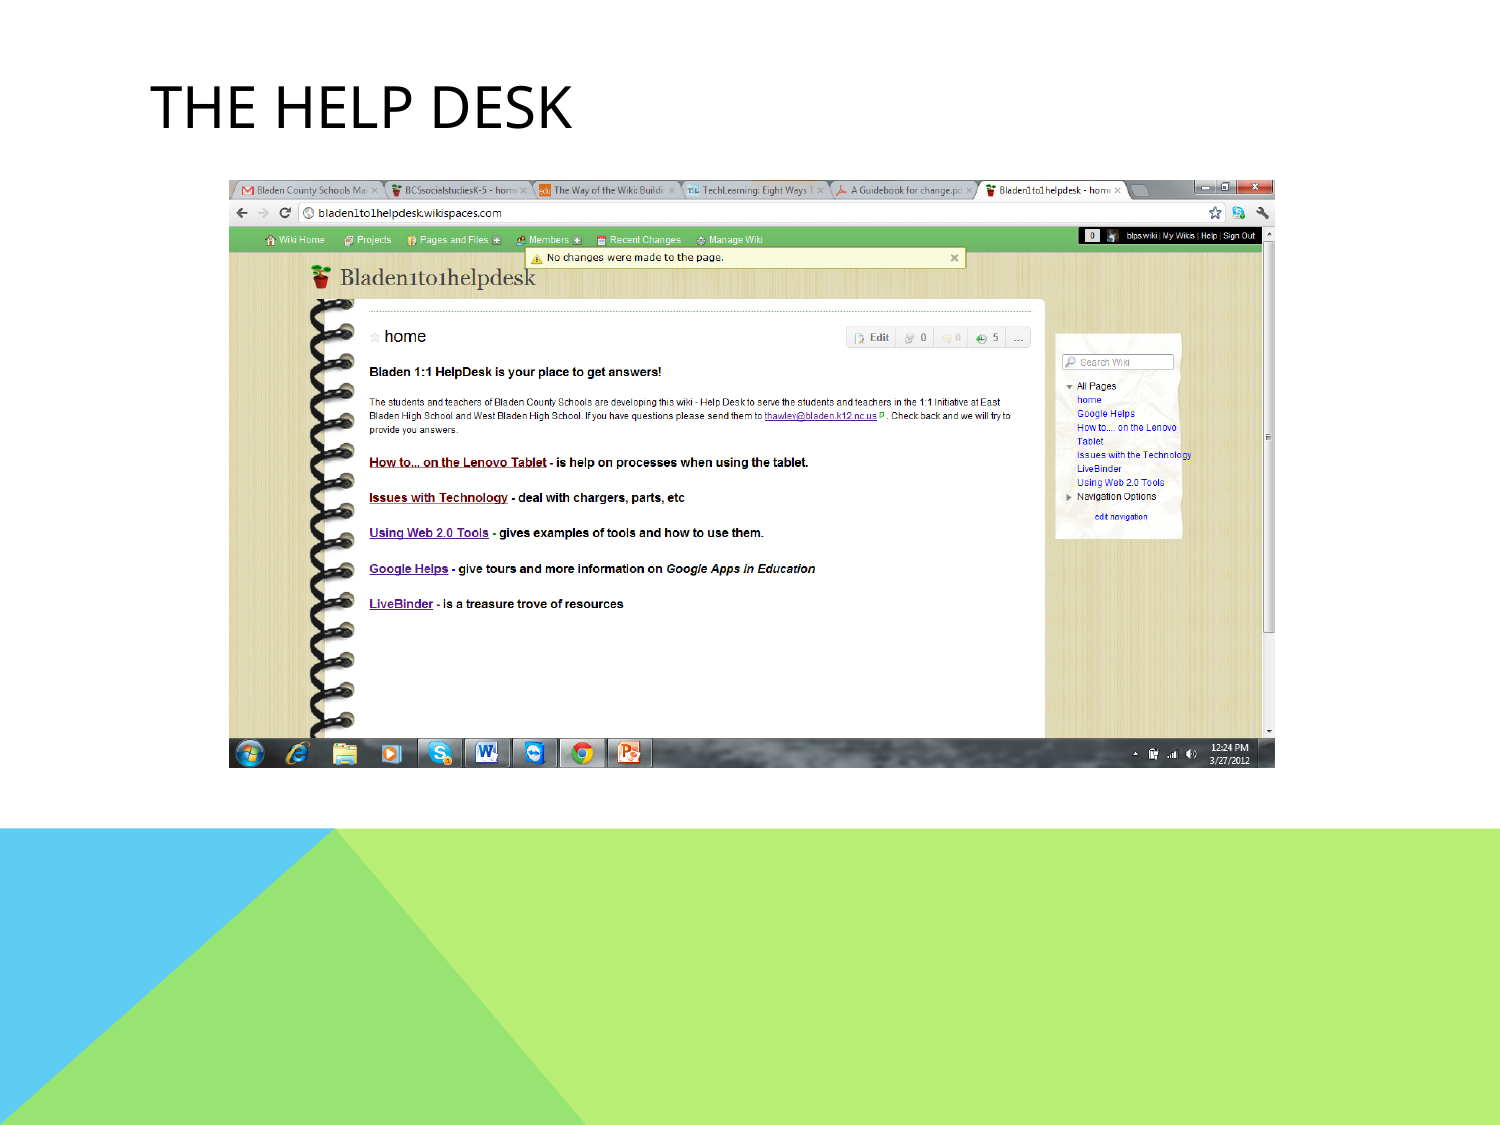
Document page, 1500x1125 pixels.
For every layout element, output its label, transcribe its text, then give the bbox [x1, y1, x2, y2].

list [229, 180, 1275, 768]
title The HELP desk [135, 60, 1369, 150]
